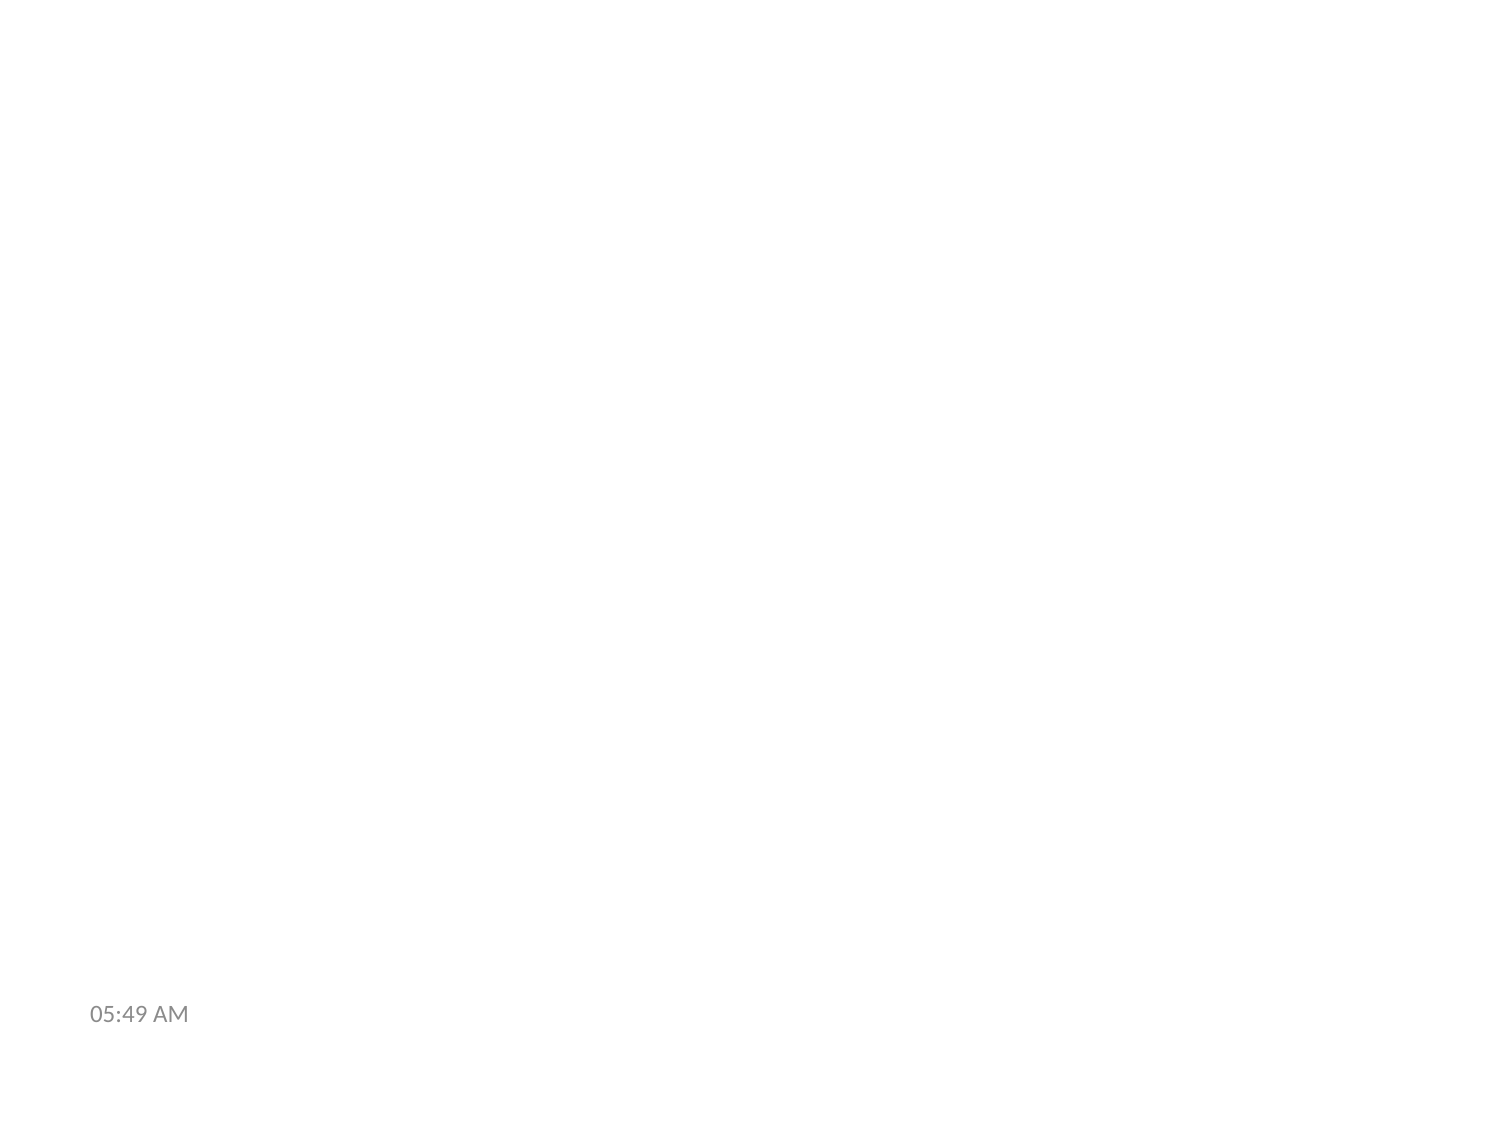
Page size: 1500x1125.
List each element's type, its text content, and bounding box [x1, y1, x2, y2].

text_box 3:35 PM [75, 982, 425, 1043]
